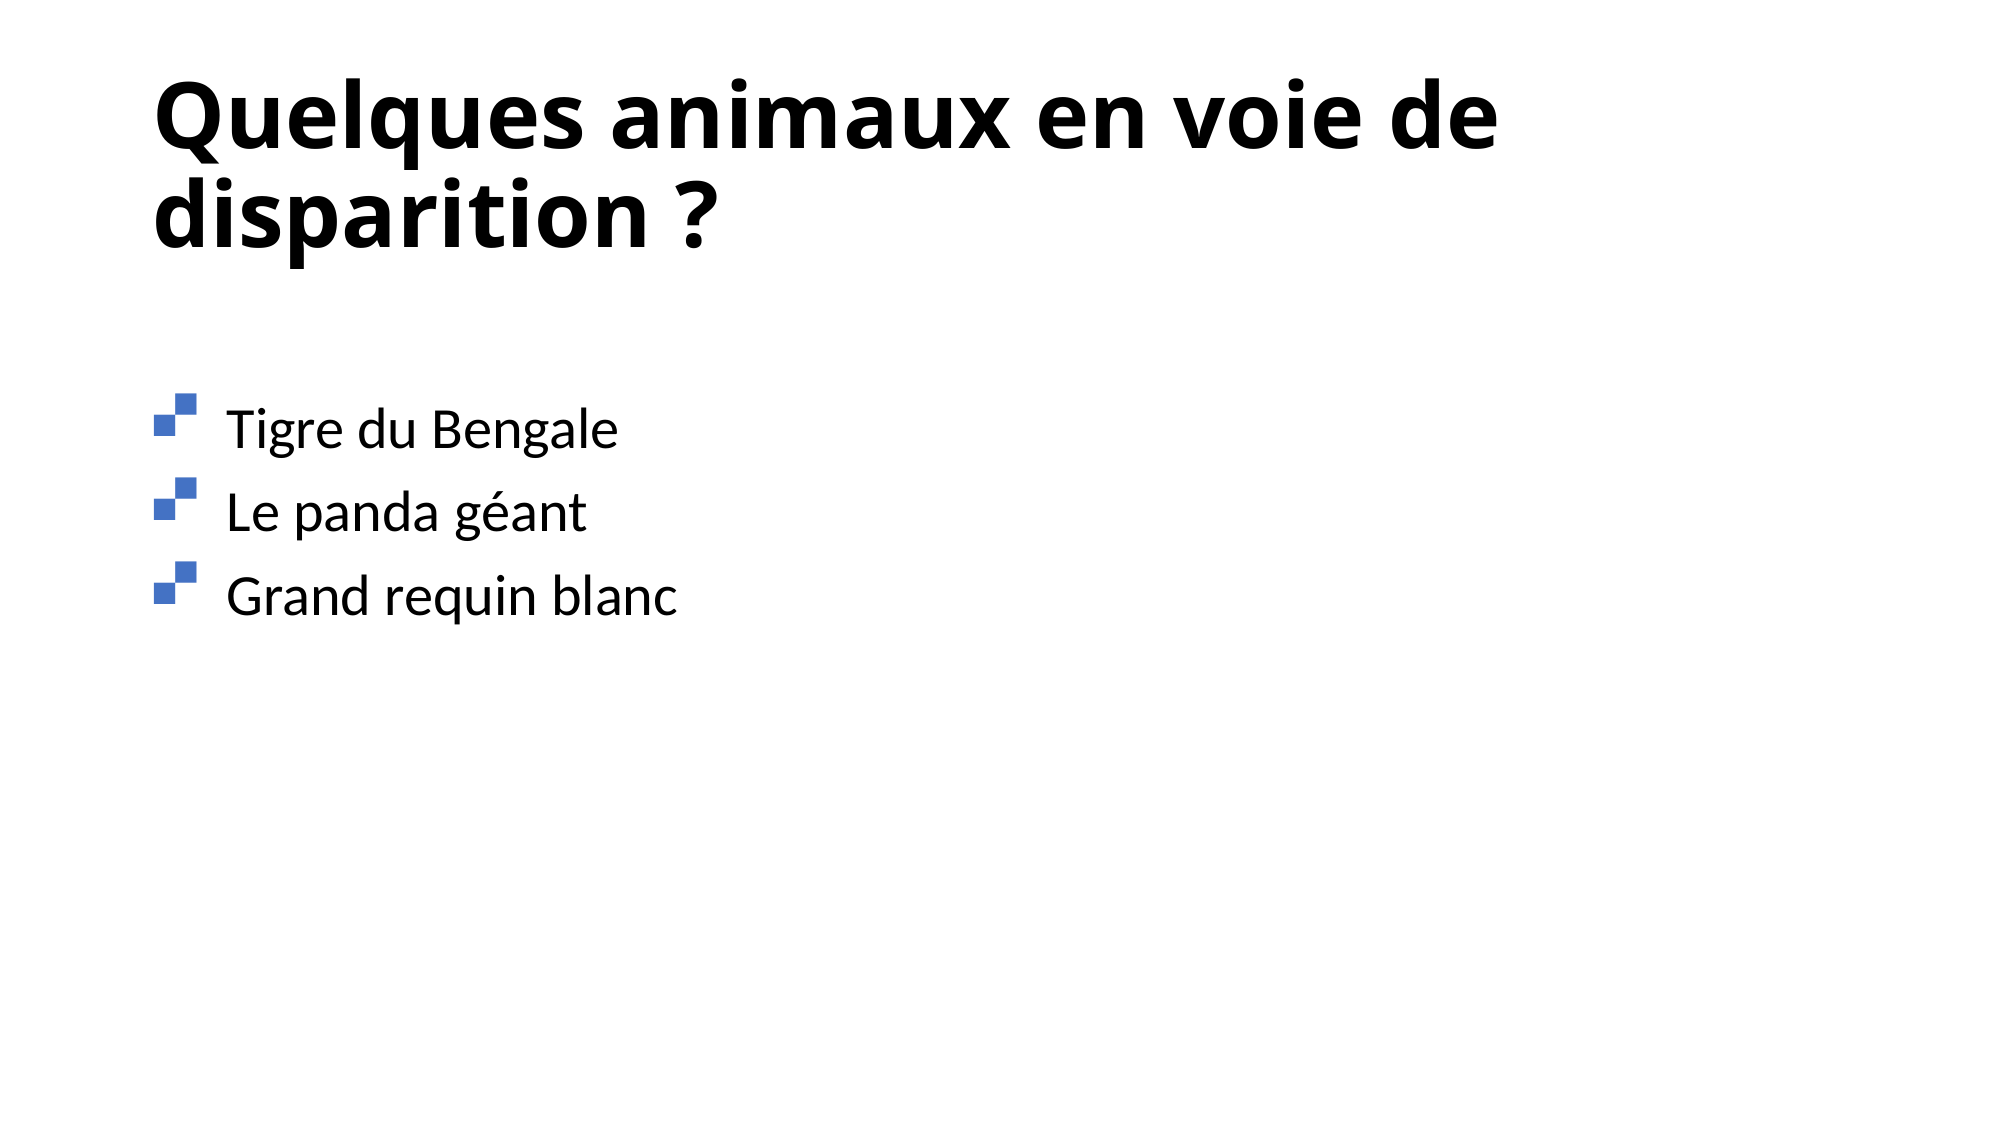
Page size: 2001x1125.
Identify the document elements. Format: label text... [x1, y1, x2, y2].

list Tigre du Bengale Le panda géant Grand requin blanc [137, 299, 1863, 1014]
title Quelques animaux en voie de disparition ? [137, 59, 1863, 278]
